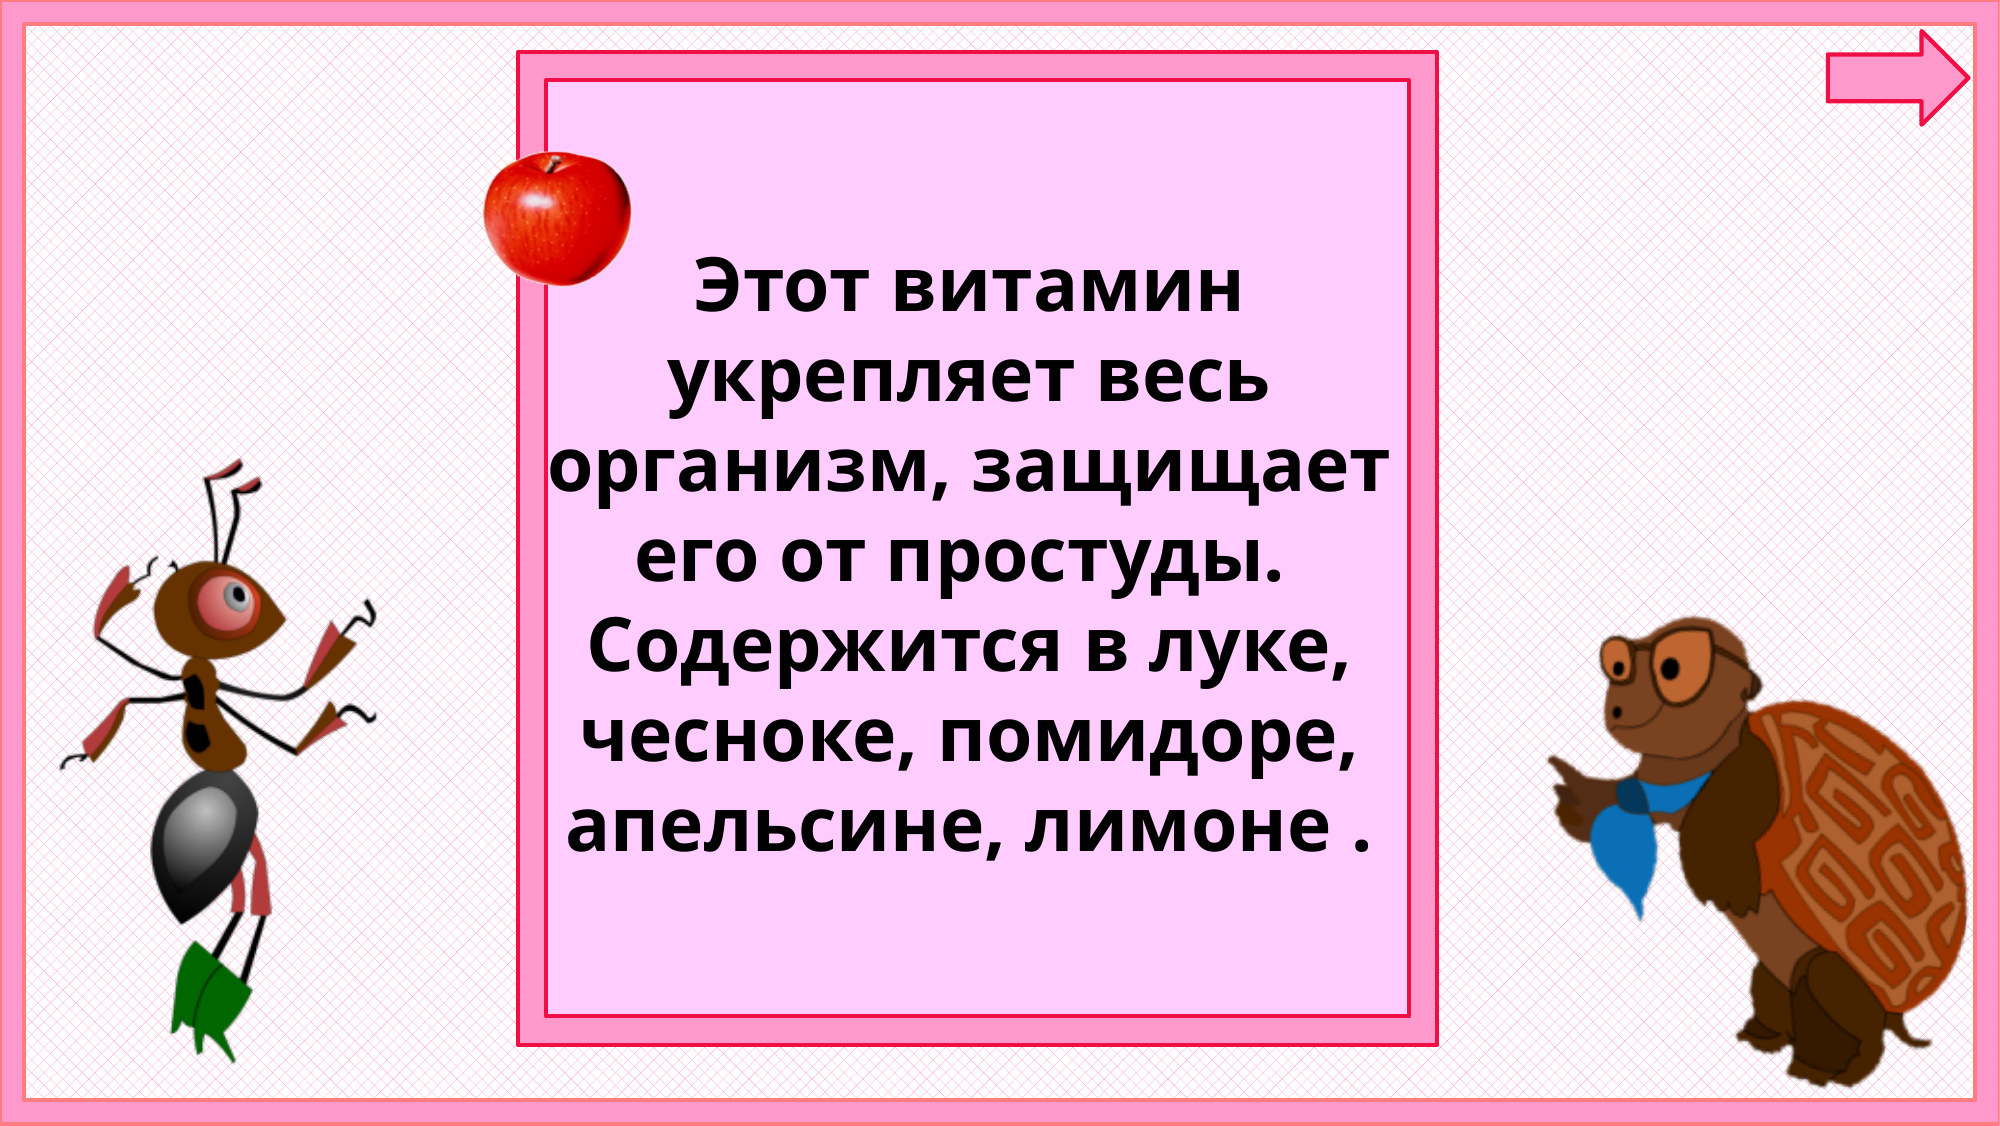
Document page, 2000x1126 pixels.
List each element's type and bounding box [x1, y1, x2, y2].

text_box [1825, 29, 1971, 127]
text_box [516, 50, 1439, 1047]
picture [479, 73, 1434, 1031]
picture [1498, 471, 2000, 1126]
picture [0, 408, 469, 1086]
